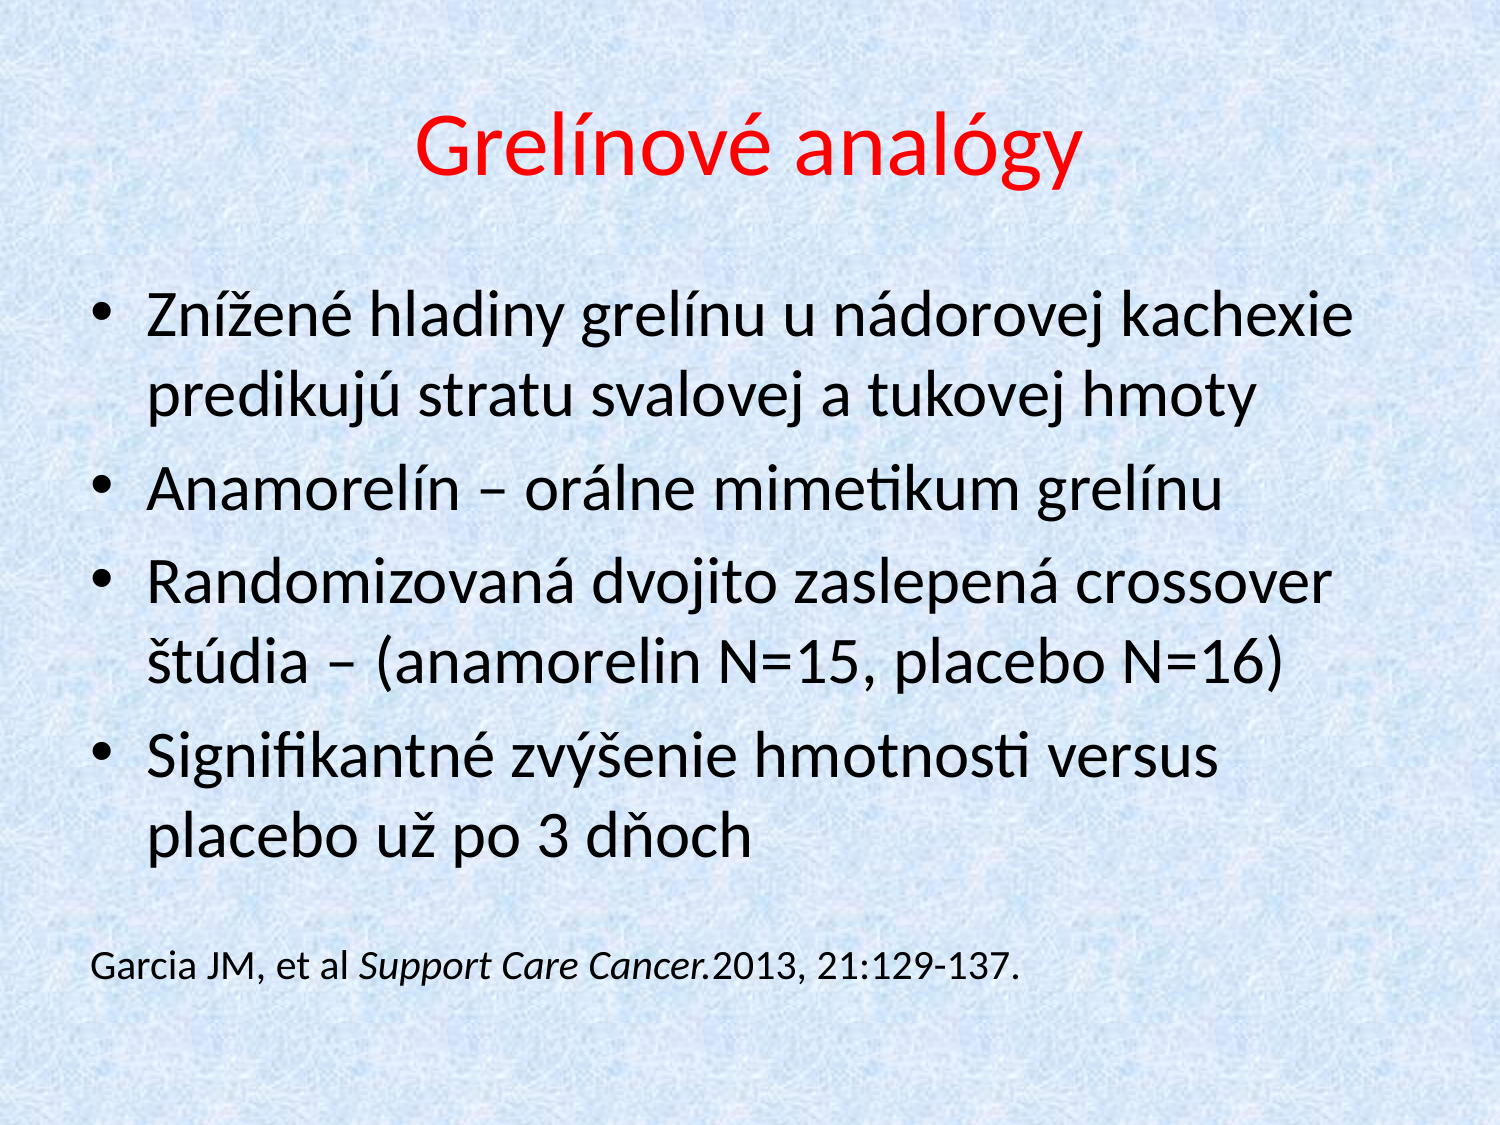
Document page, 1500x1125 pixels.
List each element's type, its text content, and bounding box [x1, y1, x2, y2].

picture [0, 0, 1500, 1125]
list Znížené hladiny grelínu u nádorovej kachexie predikujú stratu svalovej a tukovej hmoty Anamorelín – orálne mimetikum grelínu Randomizovaná dvojito zaslepená crossover štúdia – (anamorelin N=15, placebo N=16) Signifikantné zvýšenie hmotnosti versus placebo už po 3 dňoch Garcia JM, et al Support Care Cancer.2013, 21:129-137. [75, 262, 1425, 1005]
title Grelínové analógy [75, 45, 1425, 233]
